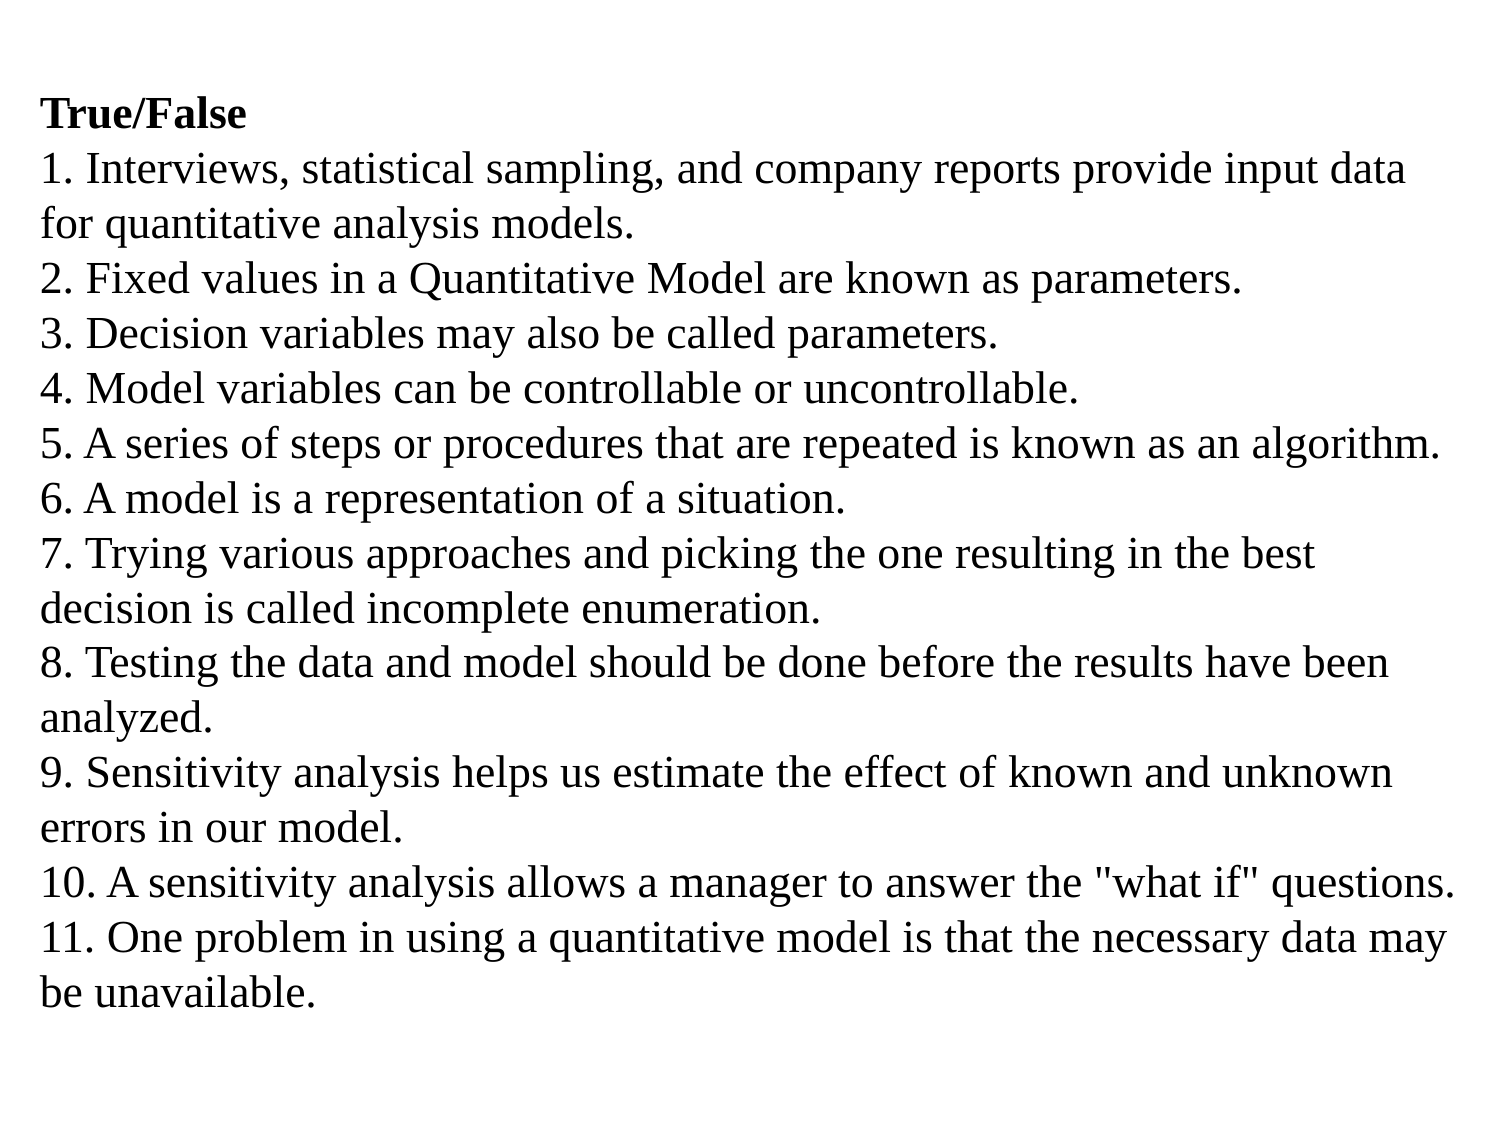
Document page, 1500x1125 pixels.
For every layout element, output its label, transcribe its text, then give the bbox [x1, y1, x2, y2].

text_box True/False 1. Interviews, statistical sampling, and company reports provide input data for quantitative analysis models. 2. Fixed values in a Quantitative Model are known as parameters. 3. Decision variables may also be called parameters. 4. Model variables can be controllable or uncontrollable. 5. A series of steps or procedures that are repeated is known as an algorithm. 6. A model is a representation of a situation. 7. Trying various approaches and picking the one resulting in the best decision is called incomplete enumeration. 8. Testing the data and model should be done before the results have been analyzed. 9. Sensitivity analysis helps us estimate the effect of known and unknown errors in our model. 10. A sensitivity analysis allows a manager to answer the "what if" questions. 11. One problem in using a quantitative model is that the necessary data may be unavailable. [24, 75, 1475, 1025]
